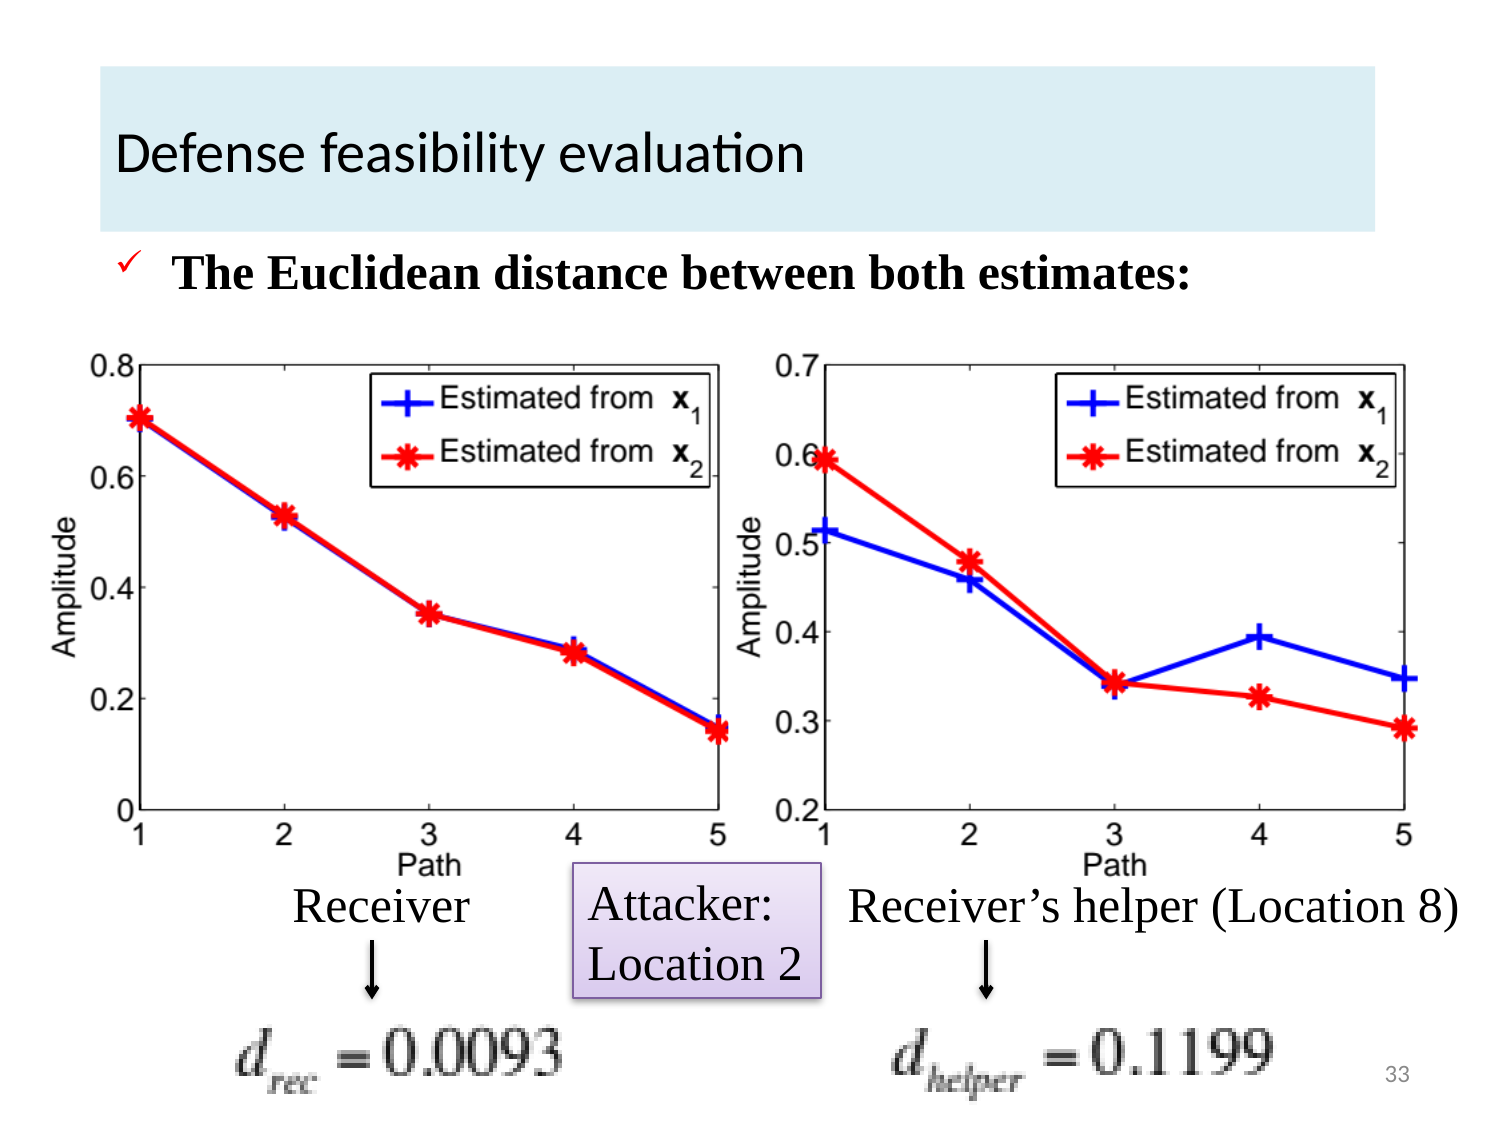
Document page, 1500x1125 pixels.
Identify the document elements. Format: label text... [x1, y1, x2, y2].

title Defense feasibility evaluation [100, 66, 1376, 232]
text_box Attacker: Location 2 [572, 891, 822, 999]
slide_number 33 [1286, 1042, 1425, 1103]
text_box Receiver’s helper (Location 8) [832, 864, 1500, 940]
text_box Receiver [277, 891, 567, 940]
text_box The Euclidean distance between both estimates: [100, 231, 1329, 307]
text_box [883, 1011, 1282, 1107]
picture [42, 323, 1471, 882]
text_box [226, 1011, 571, 1104]
